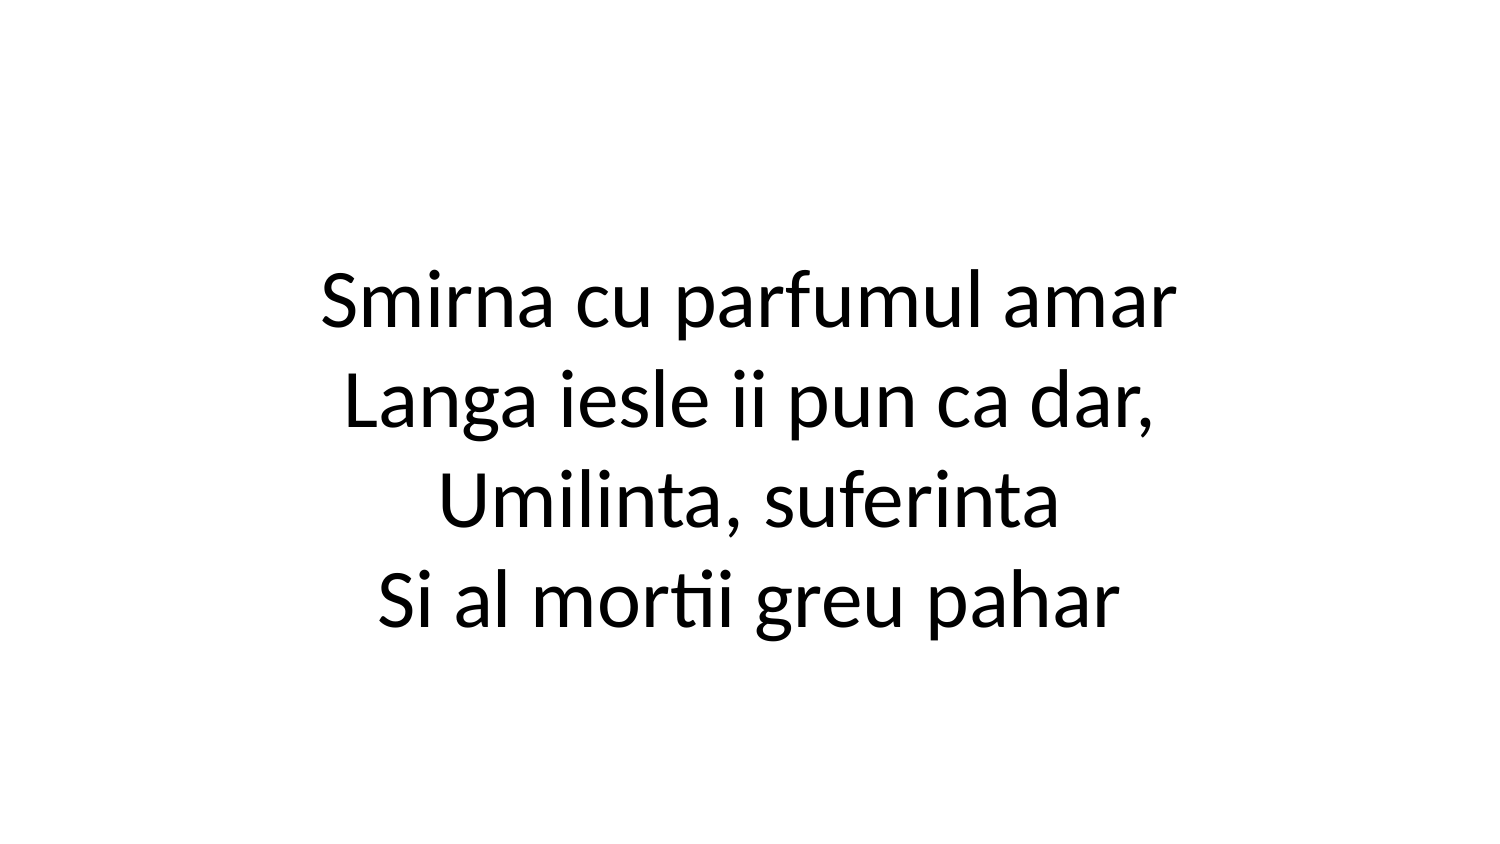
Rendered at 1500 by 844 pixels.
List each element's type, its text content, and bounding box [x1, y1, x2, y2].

text_box Smirna cu parfumul amar Langa iesle ii pun ca dar, Umilinta, suferinta Si al mortii greu pahar [305, 192, 1195, 652]
